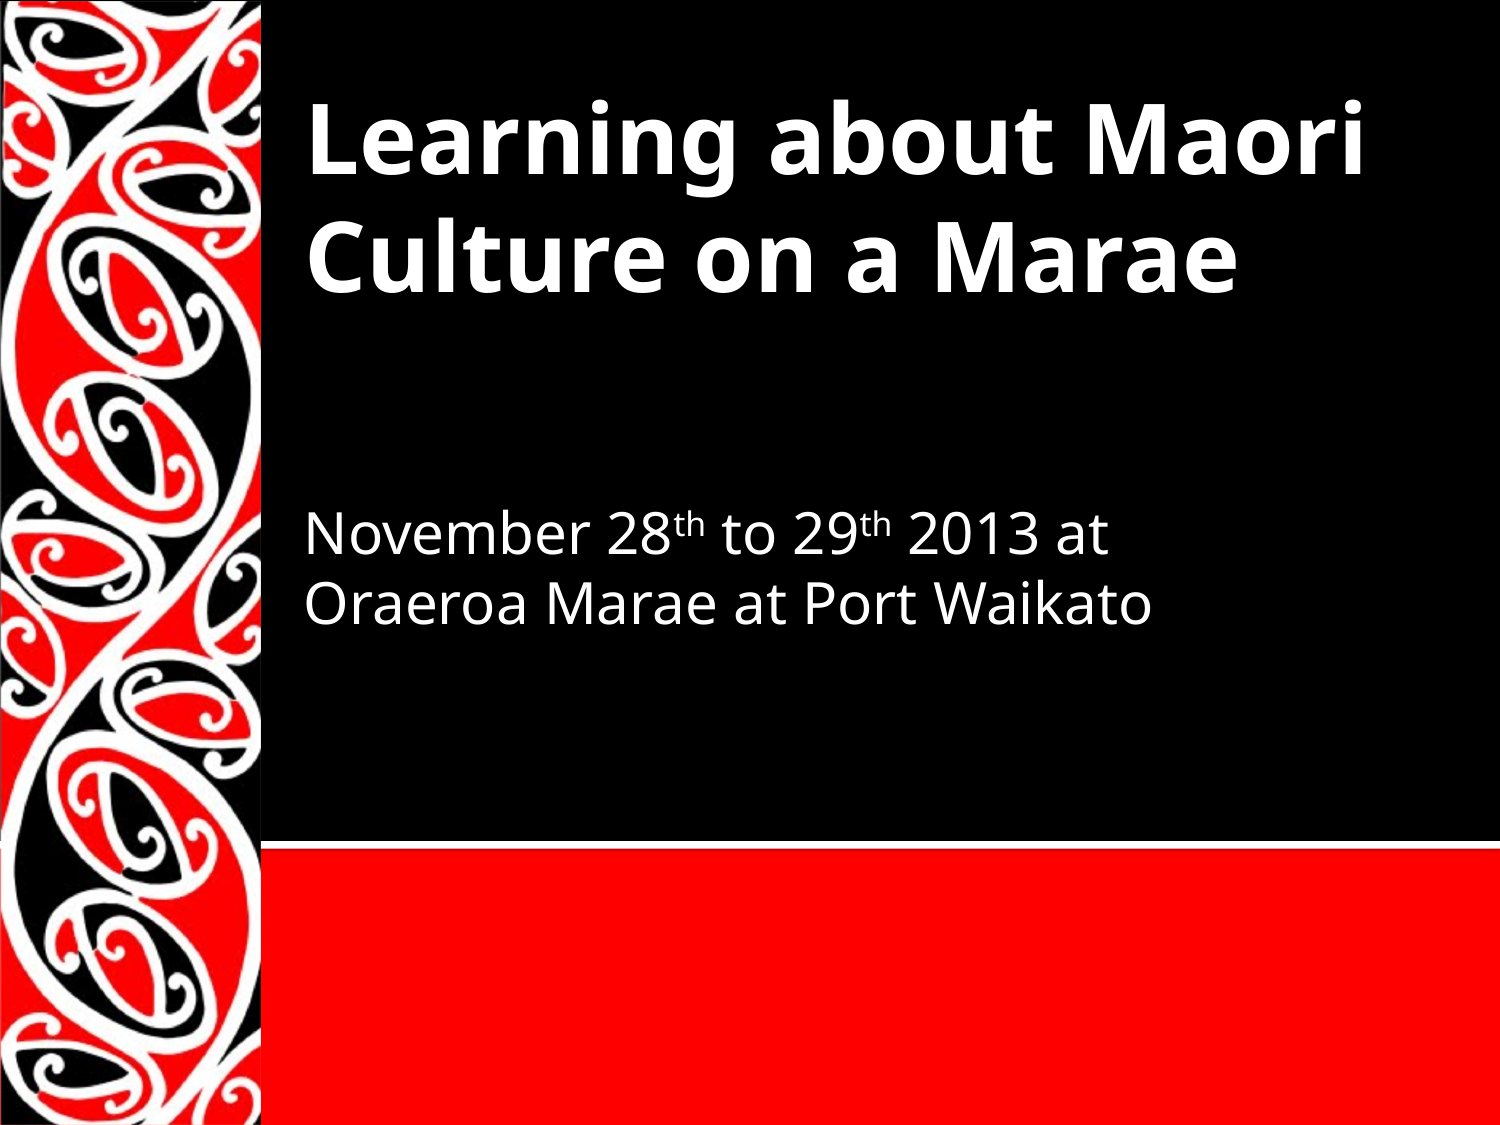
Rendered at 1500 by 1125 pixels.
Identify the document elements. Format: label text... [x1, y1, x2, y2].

text_box November 28th to 29th 2013 at Oraeroa Marae at Port Waikato [697, 488, 1306, 644]
picture [0, 2, 693, 1124]
title Learning about Maori Culture on a Marae [289, 76, 1447, 398]
